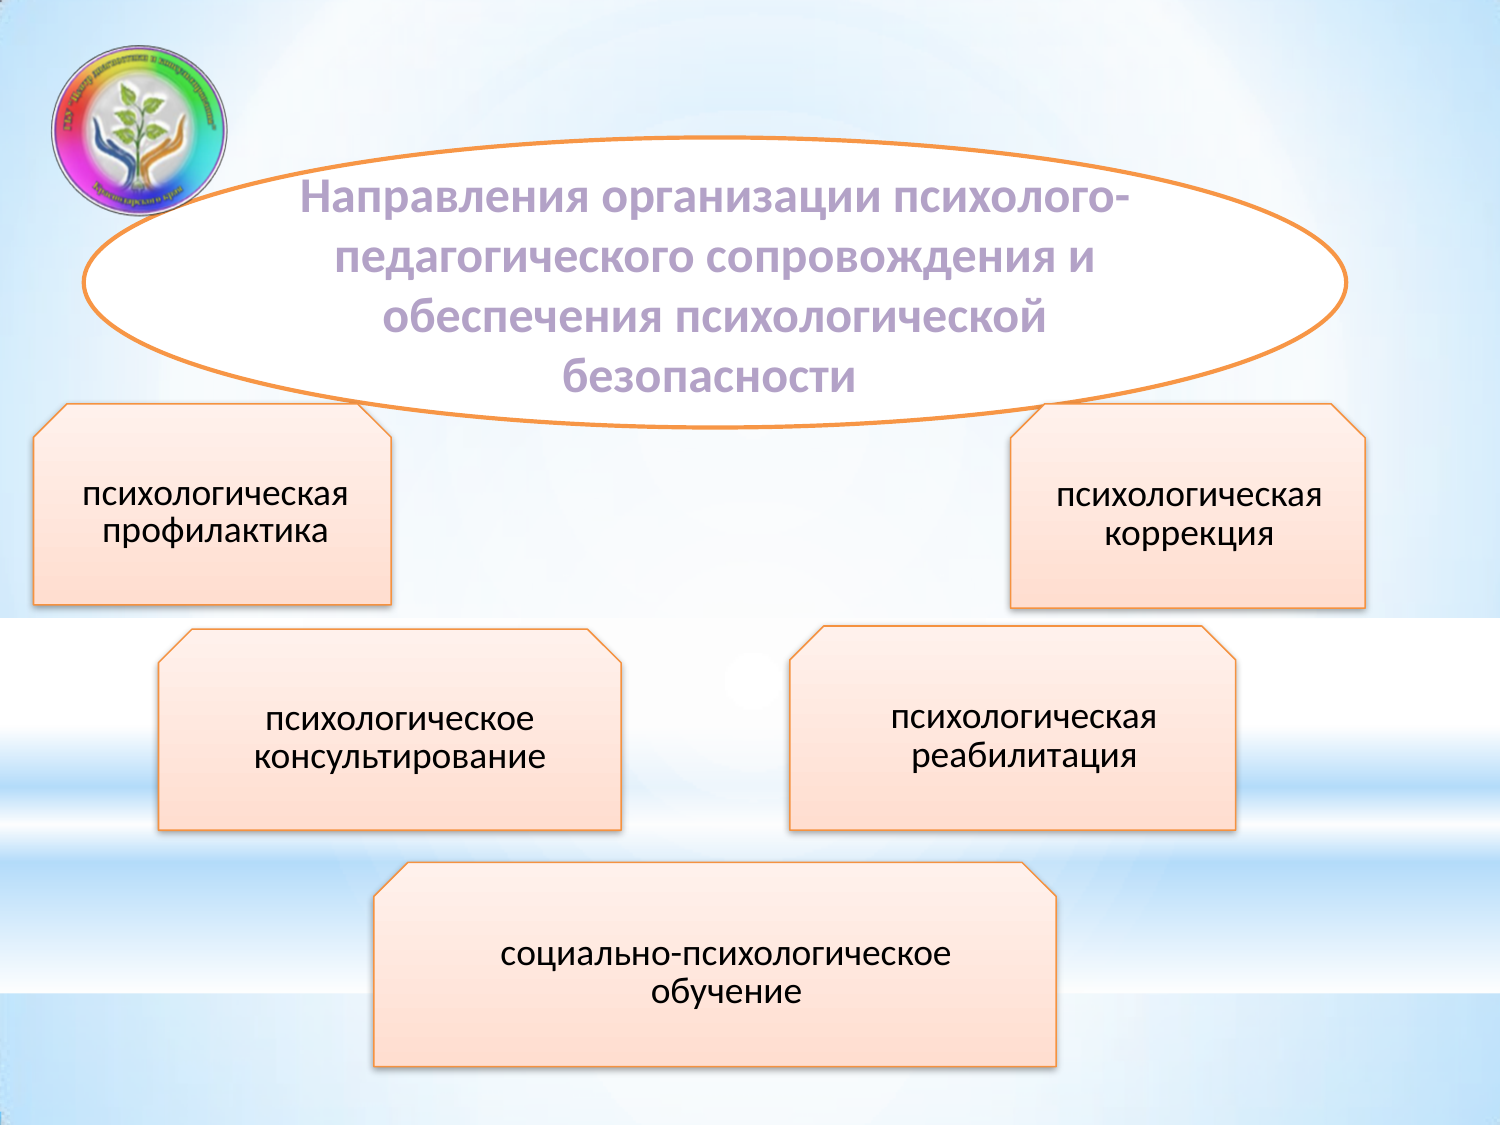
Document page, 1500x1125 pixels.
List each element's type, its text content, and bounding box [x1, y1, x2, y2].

text_box психологическая профилактика [32, 403, 392, 606]
text_box психологическое консультирование [157, 628, 622, 832]
picture [0, 0, 1500, 1125]
text_box психологическая реабилитация [789, 625, 1237, 831]
text_box Направления организации психолого-педагогического сопровождения и обеспечения психологической безопасности [81, 135, 1349, 430]
text_box социально-психологическое обучение [373, 861, 1057, 1068]
text_box психологическая коррекция [1009, 403, 1366, 609]
